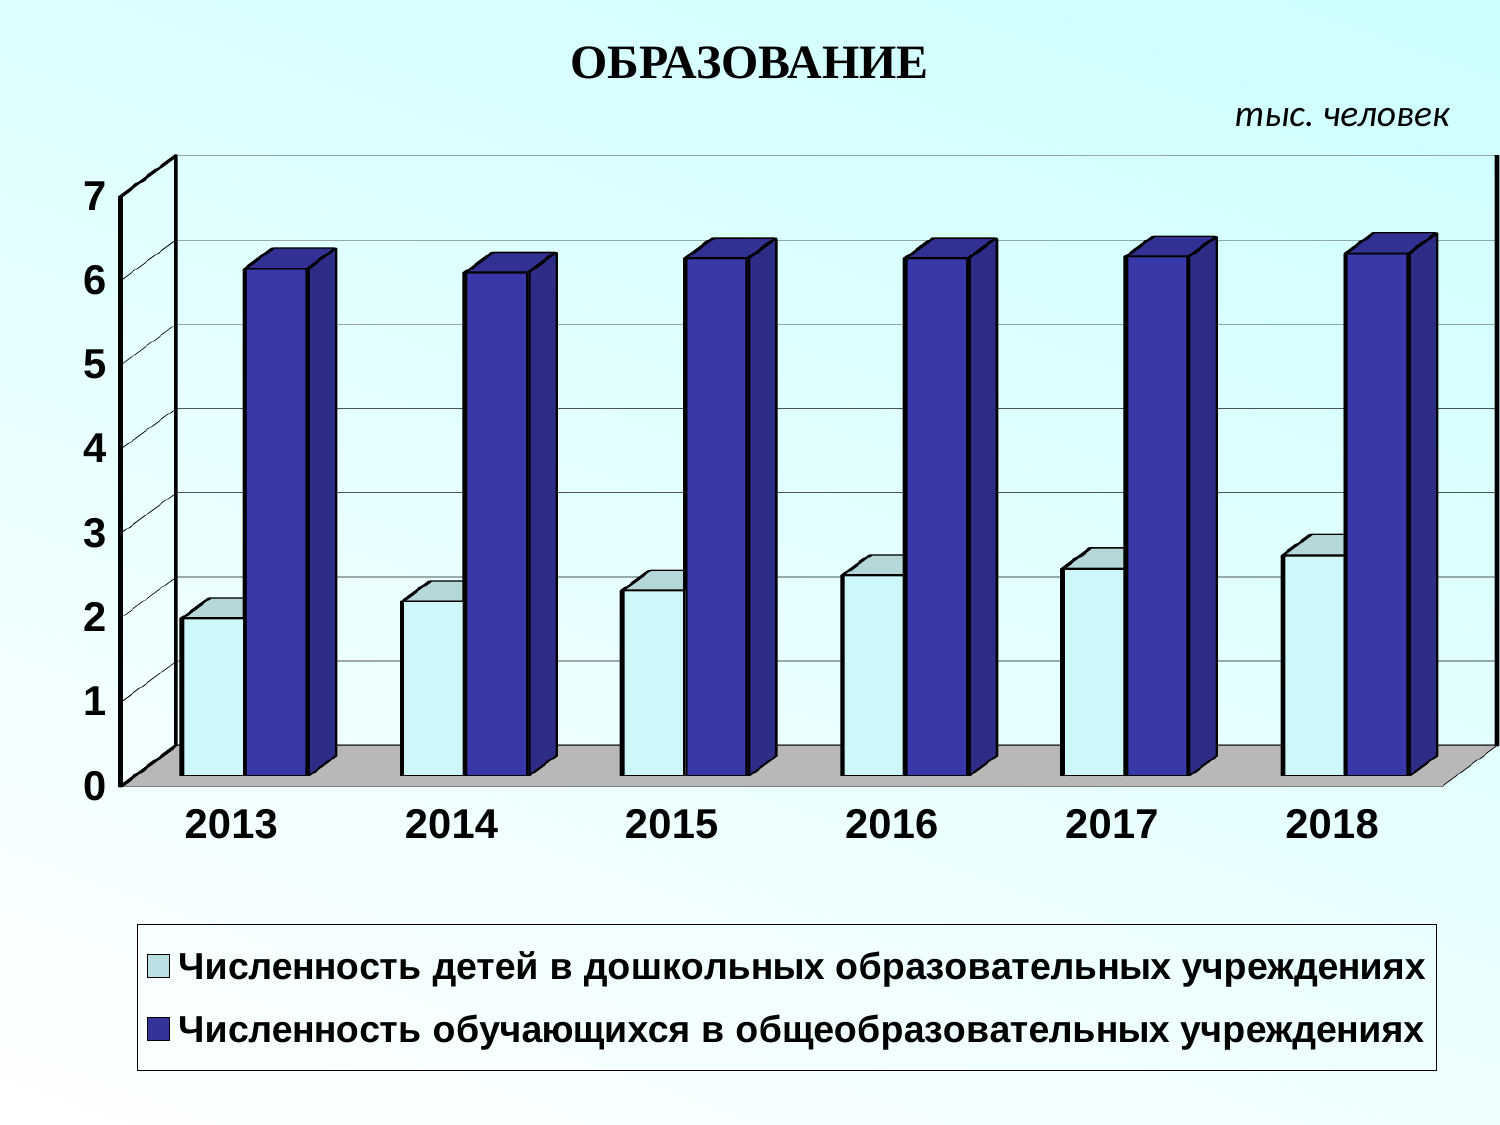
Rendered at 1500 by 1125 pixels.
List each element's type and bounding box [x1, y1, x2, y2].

chart [0, 0, 1500, 1125]
